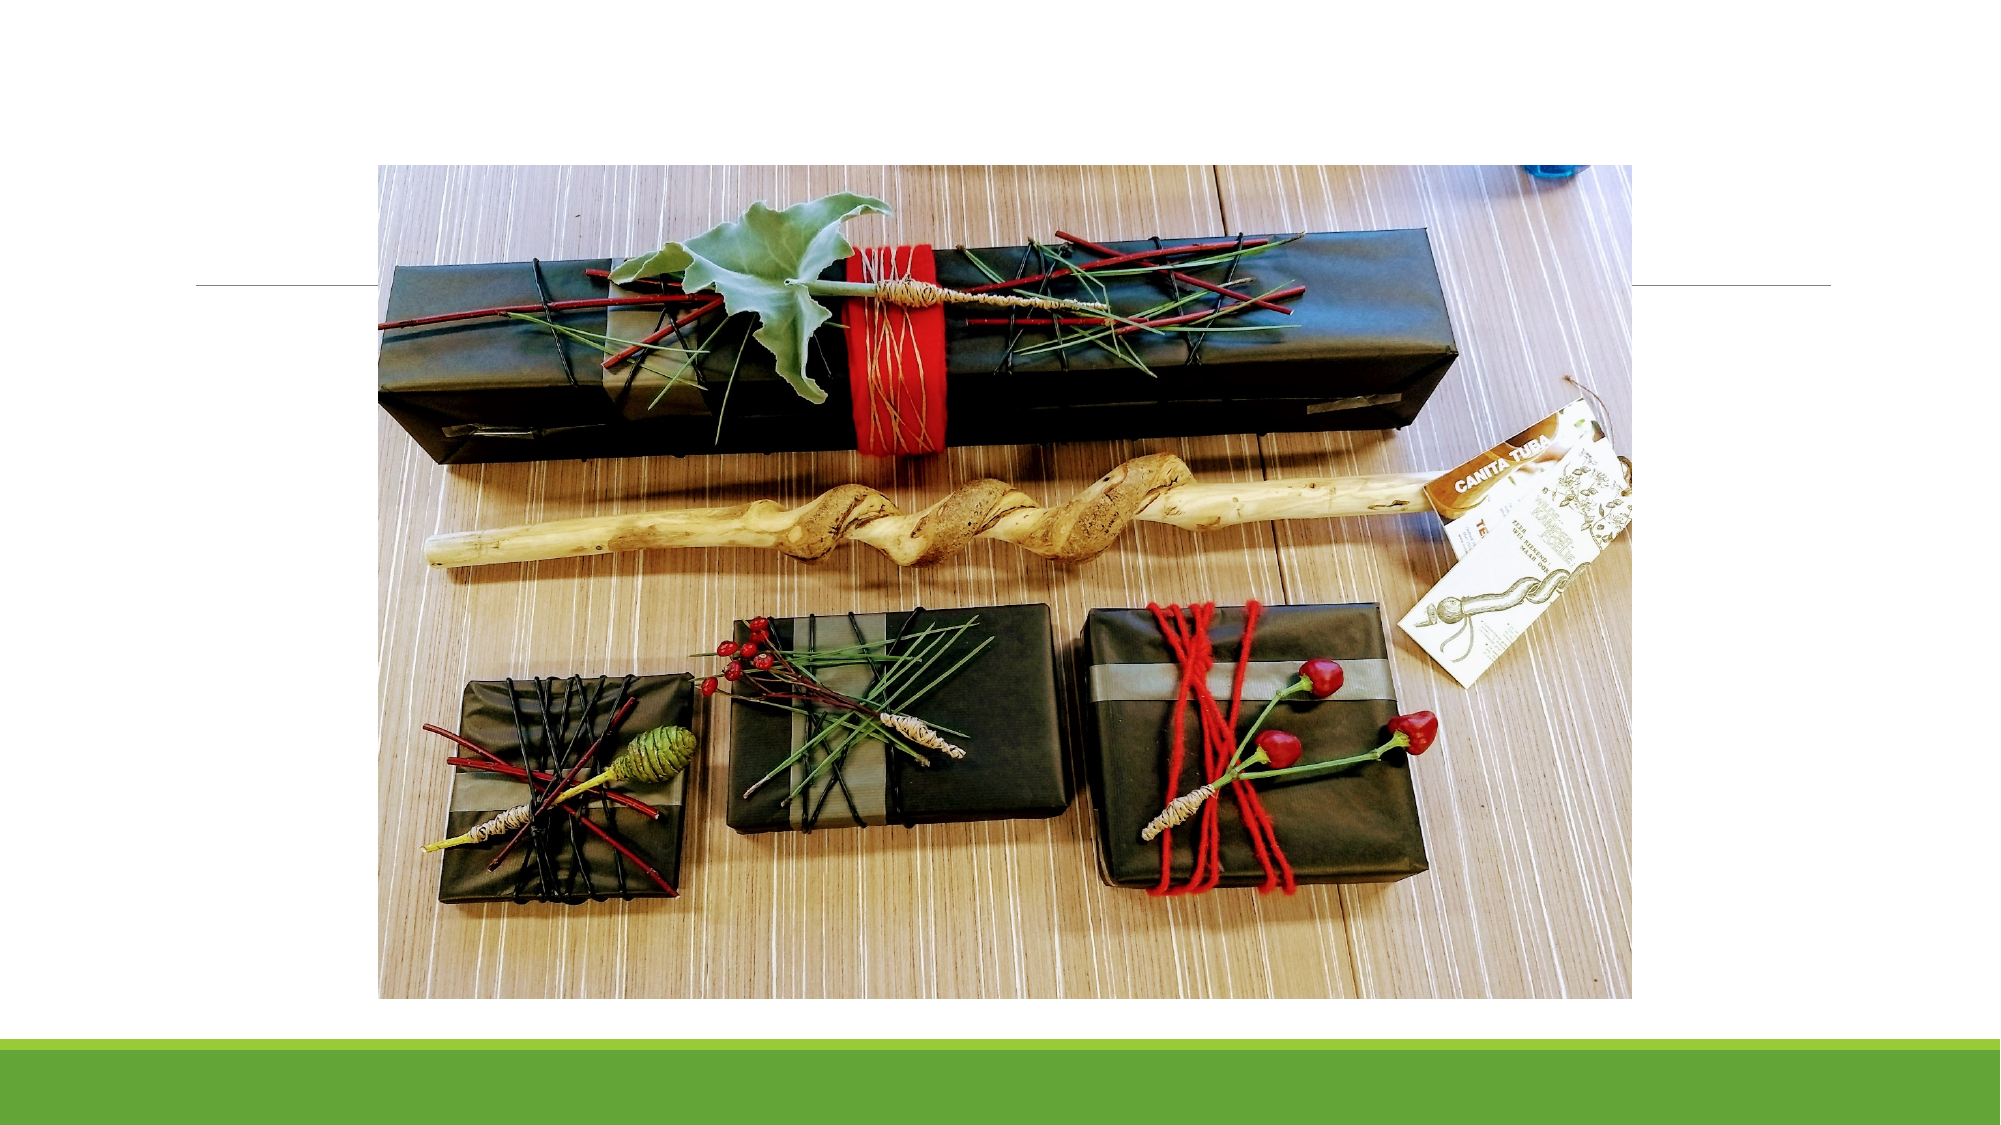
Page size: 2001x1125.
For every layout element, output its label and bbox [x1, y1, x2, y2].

list [377, 165, 1633, 1000]
